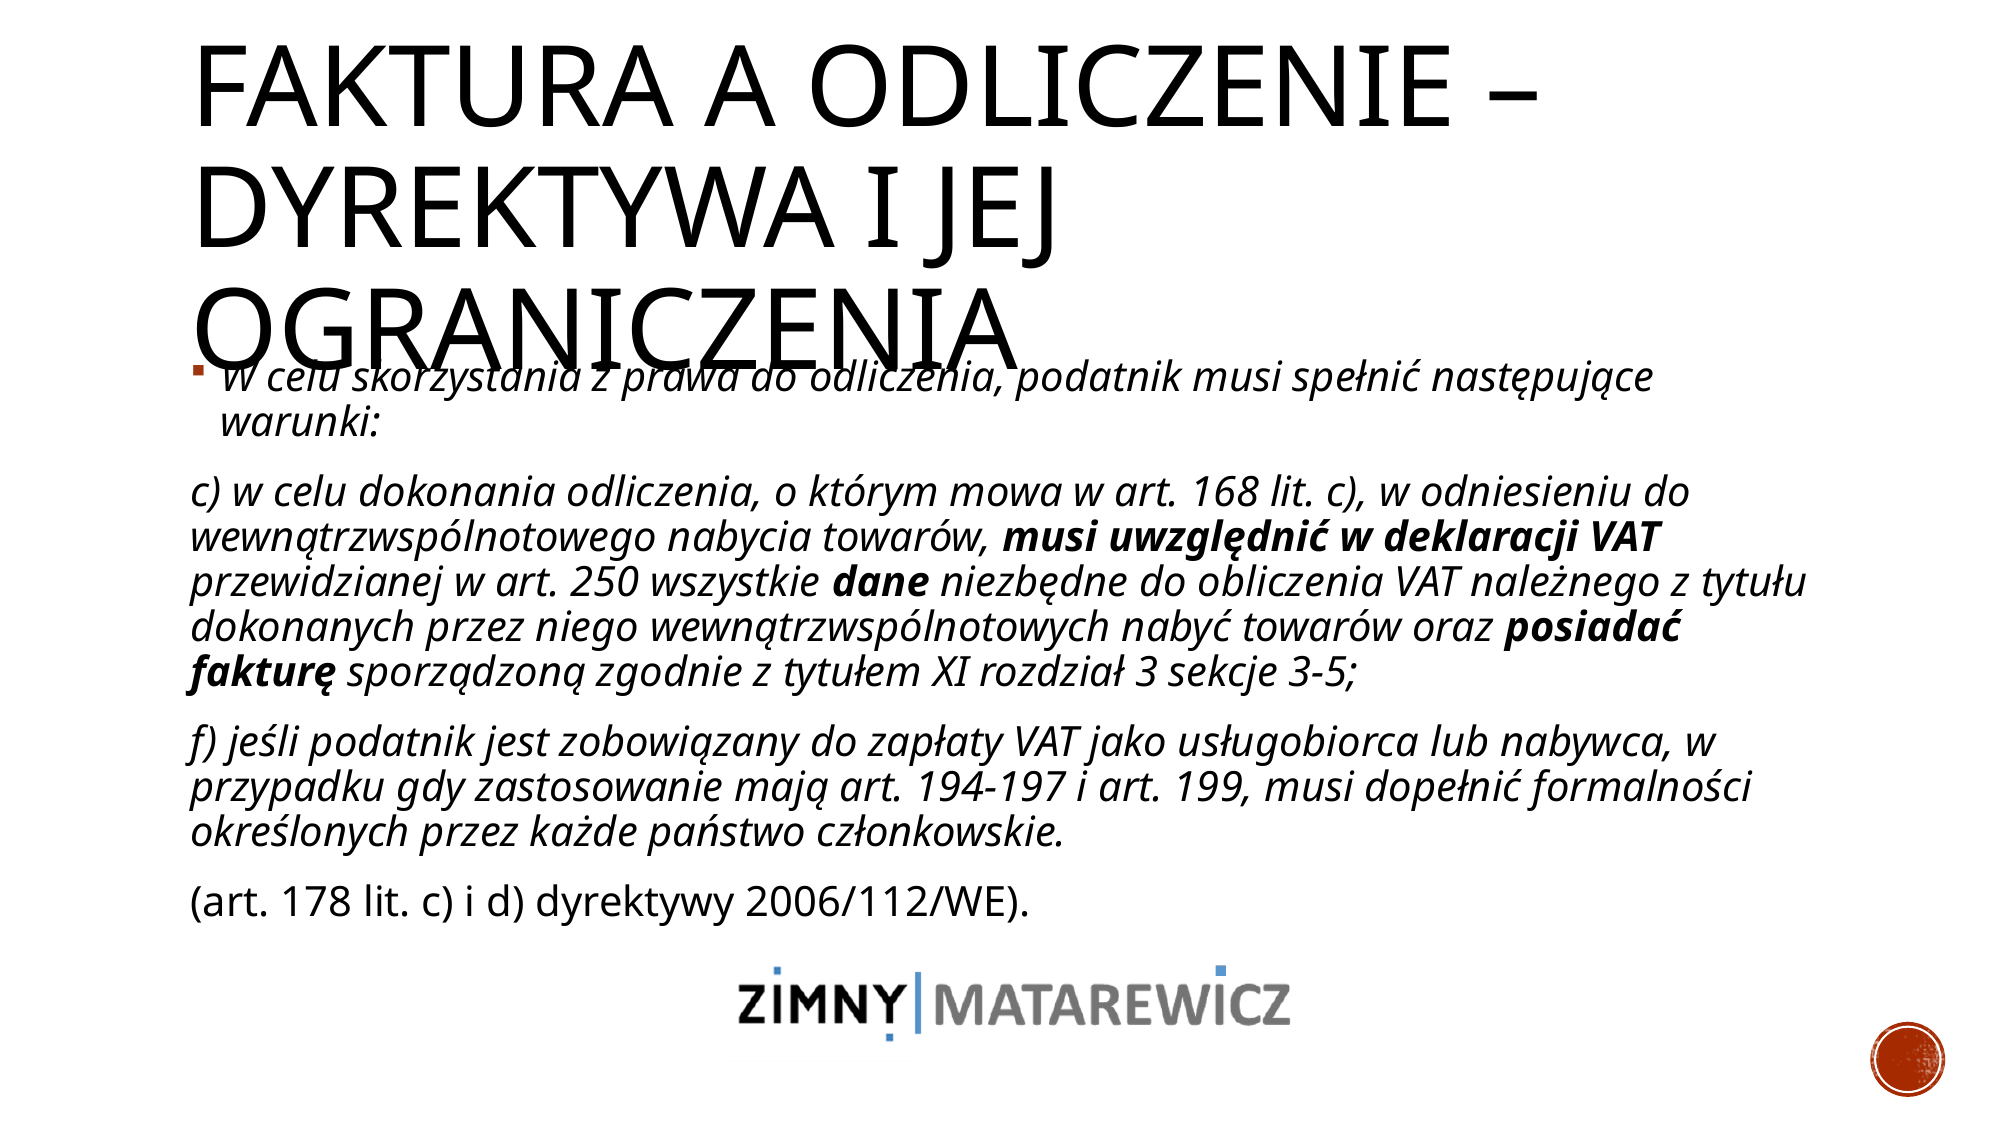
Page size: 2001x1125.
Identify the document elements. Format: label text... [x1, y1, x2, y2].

picture [726, 945, 1329, 1080]
list W celu skorzystania z prawa do odliczenia, podatnik musi spełnić następujące warunki: c) w celu dokonania odliczenia, o którym mowa w art. 168 lit. c), w odniesieniu do wewnątrzwspólnotowego nabycia towarów, musi uwzględnić w deklaracji VAT przewidzianej w art. 250 wszystkie dane niezbędne do obliczenia VAT należnego z tytułu dokonanych przez niego wewnątrzwspólnotowych nabyć towarów oraz posiadać fakturę sporządzoną zgodnie z tytułem XI rozdział 3 sekcje 3-5; f) jeśli podatnik jest zobowiązany do zapłaty VAT jako usługobiorca lub nabywca, w przypadku gdy zastosowanie mają art. 194-197 i art. 199, musi dopełnić formalności określonych przez każde państwo członkowskie. (art. 178 lit. c) i d) dyrektywy 2006/112/WE). [175, 348, 1826, 1013]
title Faktura a odliczenie – dyrektywa i jej ograniczenia [175, 79, 1826, 344]
